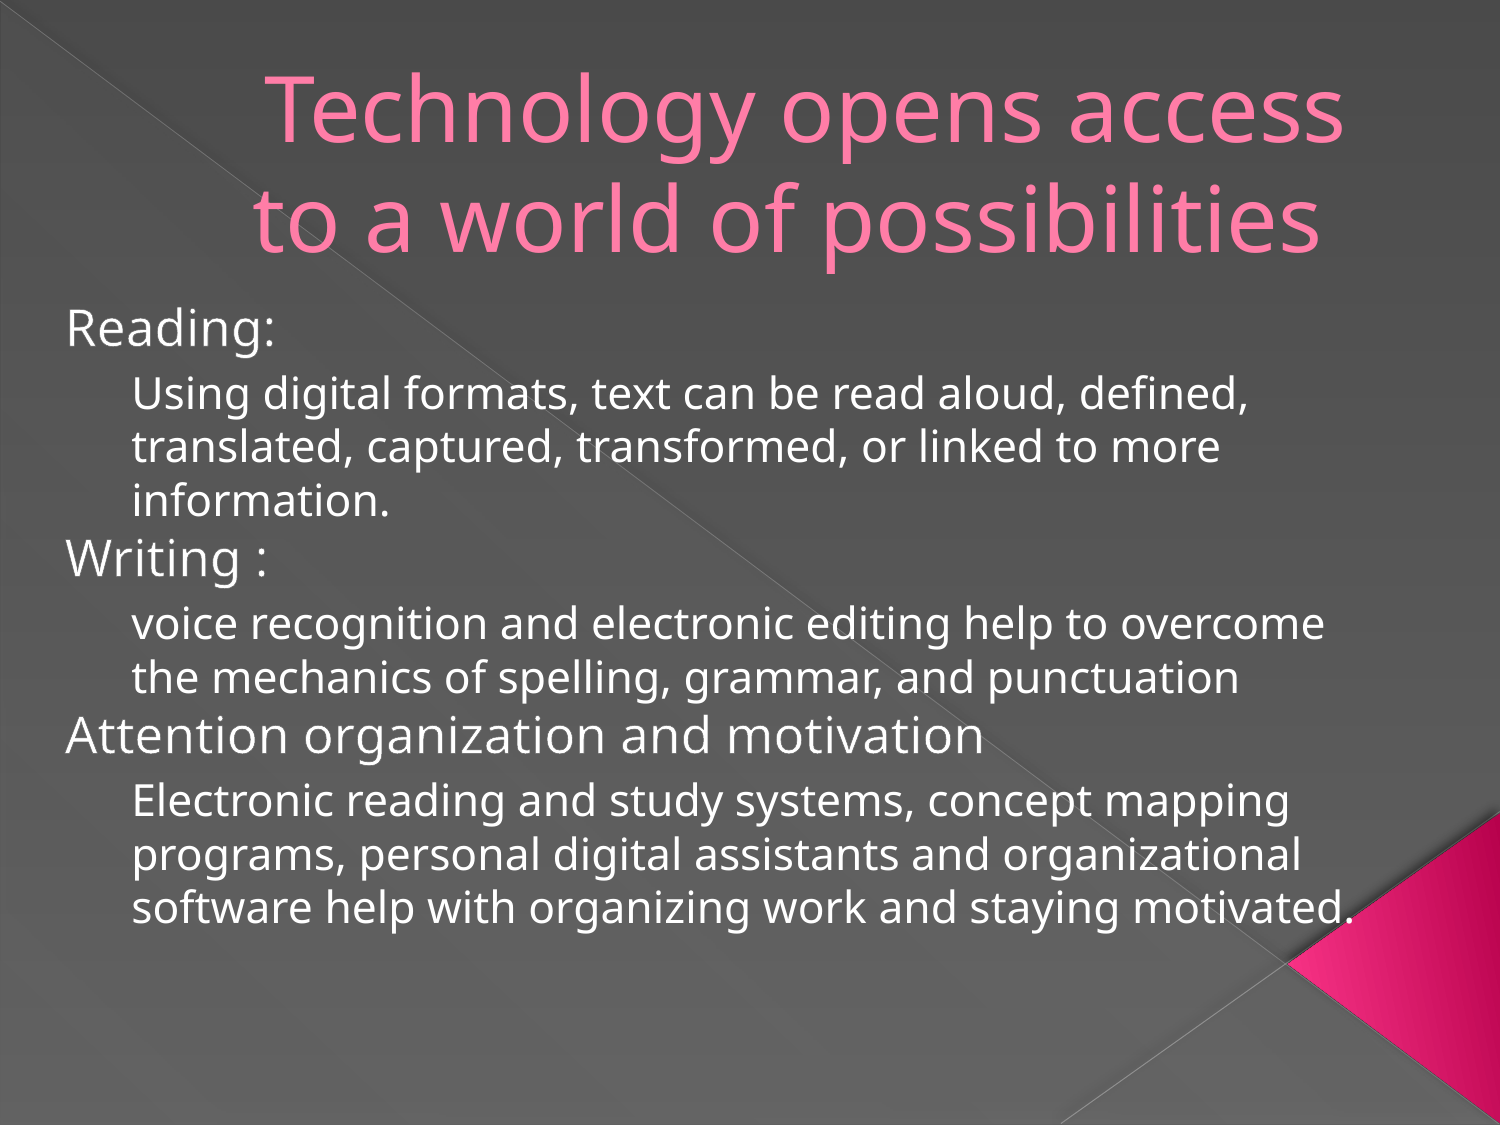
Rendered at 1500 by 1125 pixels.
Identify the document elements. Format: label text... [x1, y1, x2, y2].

subtitle Reading: Using digital formats, text can be read aloud, defined, translated, captured, transformed, or linked to more information. Writing : voice recognition and electronic editing help to overcome the mechanics of spelling, grammar, and punctuation Attention organization and motivation Electronic reading and study systems, concept mapping programs, personal digital assistants and organizational software help with organizing work and staying motivated. [50, 287, 1400, 1013]
title Technology opens access to a world of possibilities [87, 37, 1363, 279]
